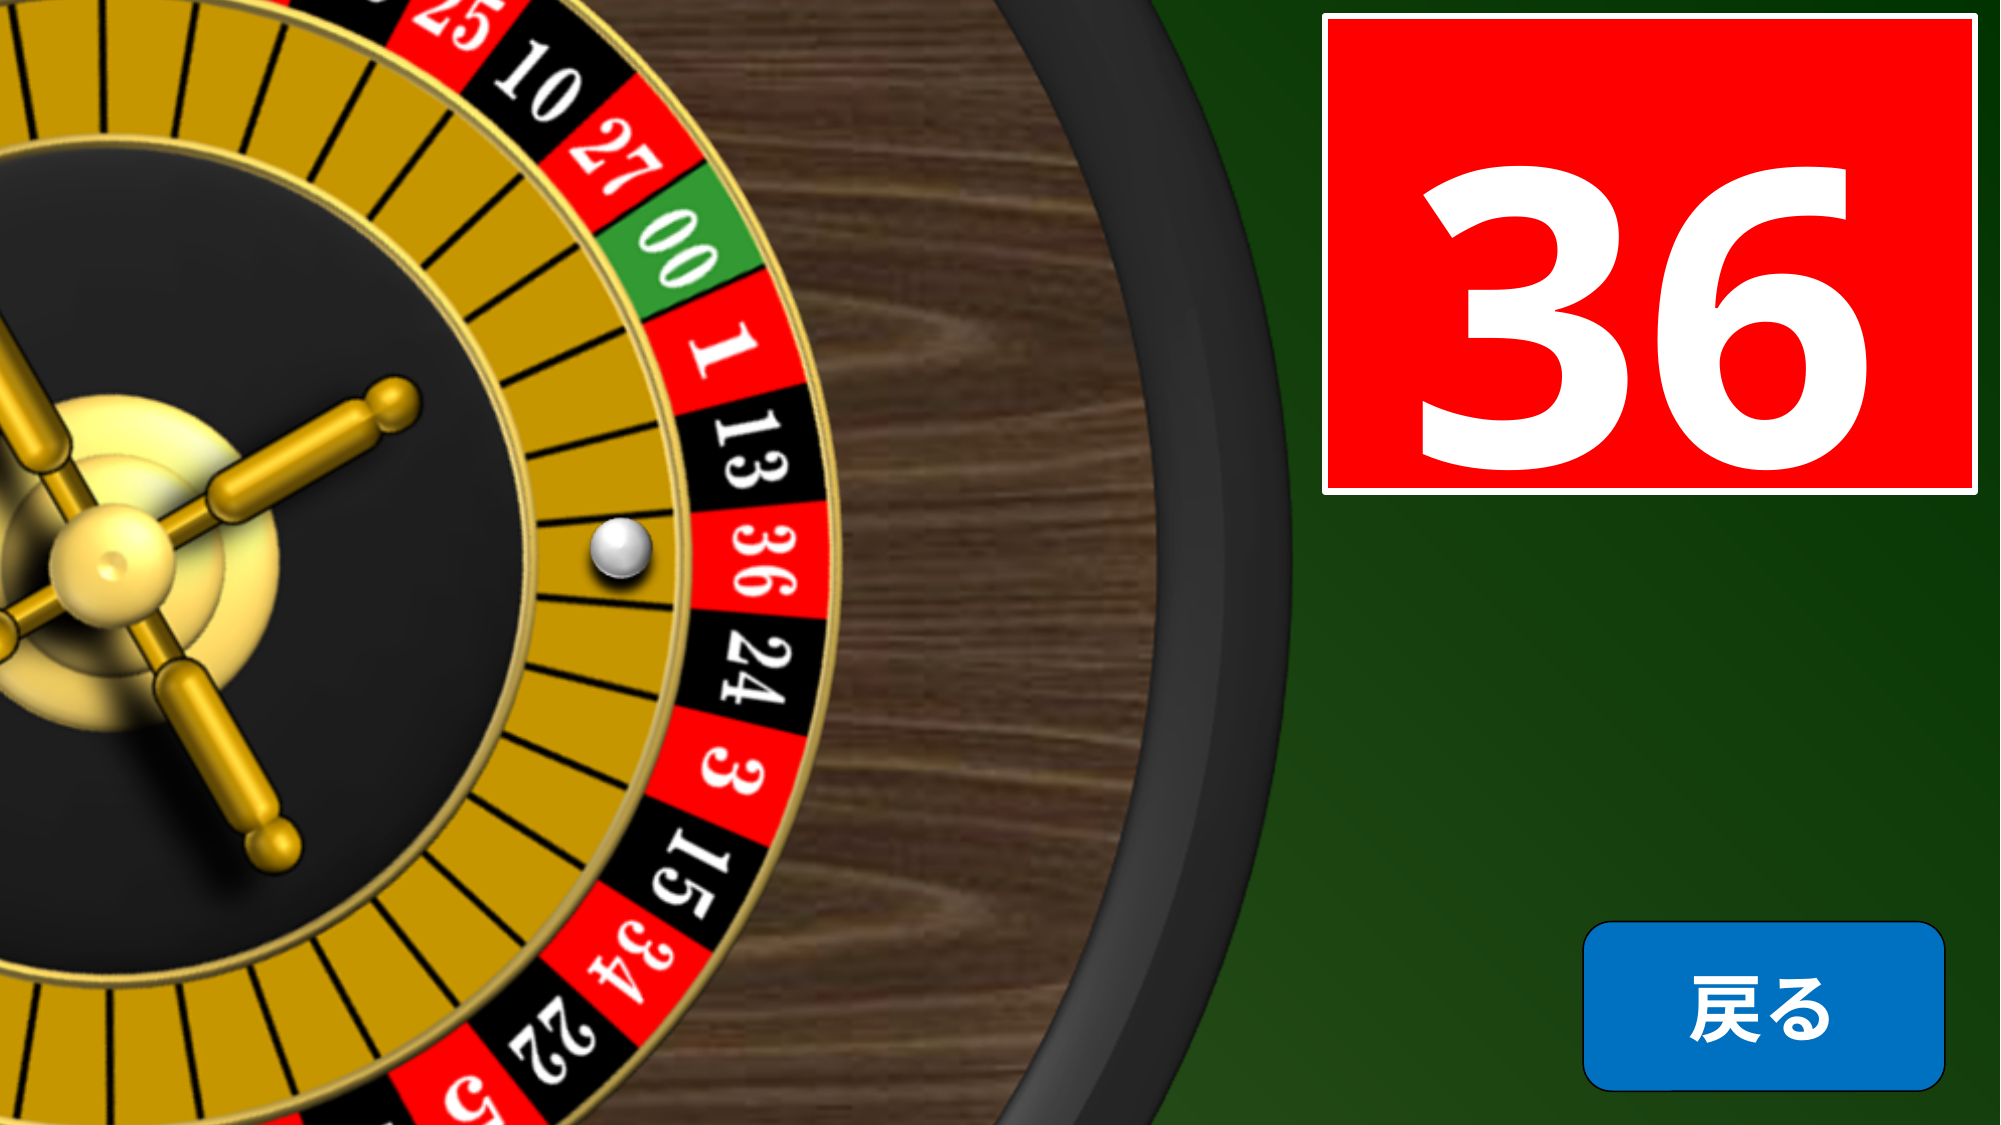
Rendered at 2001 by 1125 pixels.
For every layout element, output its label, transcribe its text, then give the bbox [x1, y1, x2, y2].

text_box 36 [1392, 44, 1896, 558]
picture [0, 0, 1297, 1125]
text_box [1324, 16, 1975, 492]
text_box 戻る [1583, 921, 1945, 1092]
